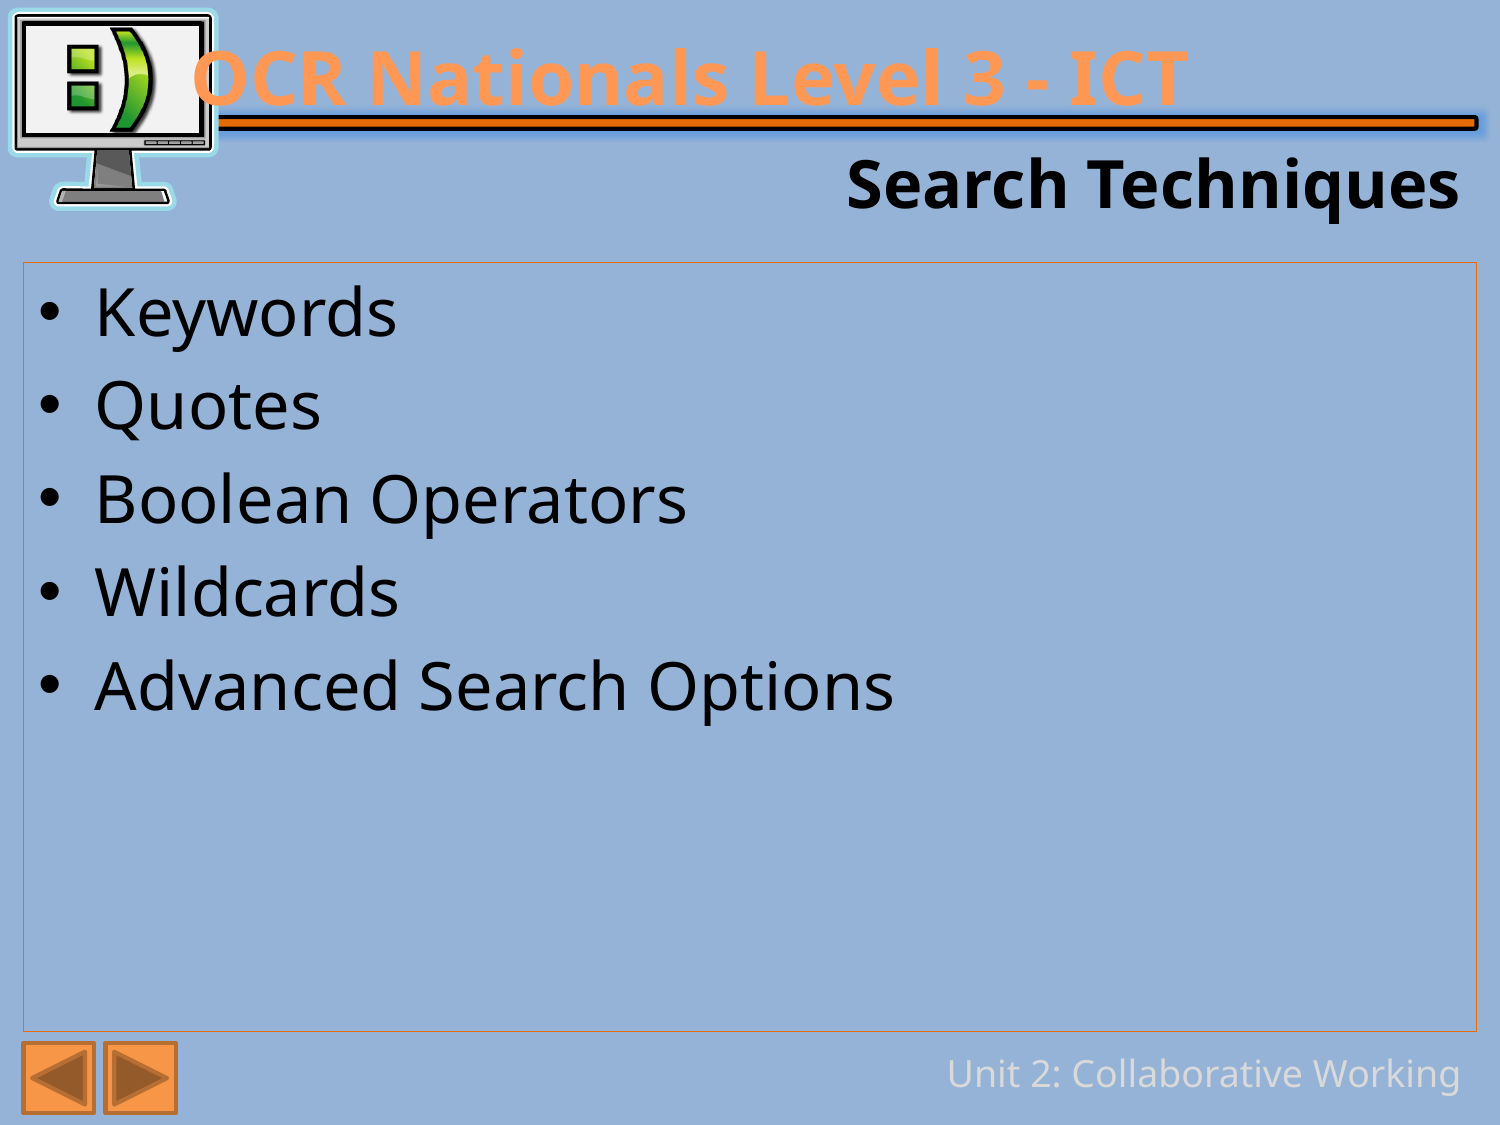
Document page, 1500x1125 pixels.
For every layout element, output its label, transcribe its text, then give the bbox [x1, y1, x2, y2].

picture [48, 21, 172, 139]
title Search Techniques [187, 117, 1477, 247]
list Keywords Quotes Boolean Operators Wildcards Advanced Search Options [23, 262, 1477, 1032]
